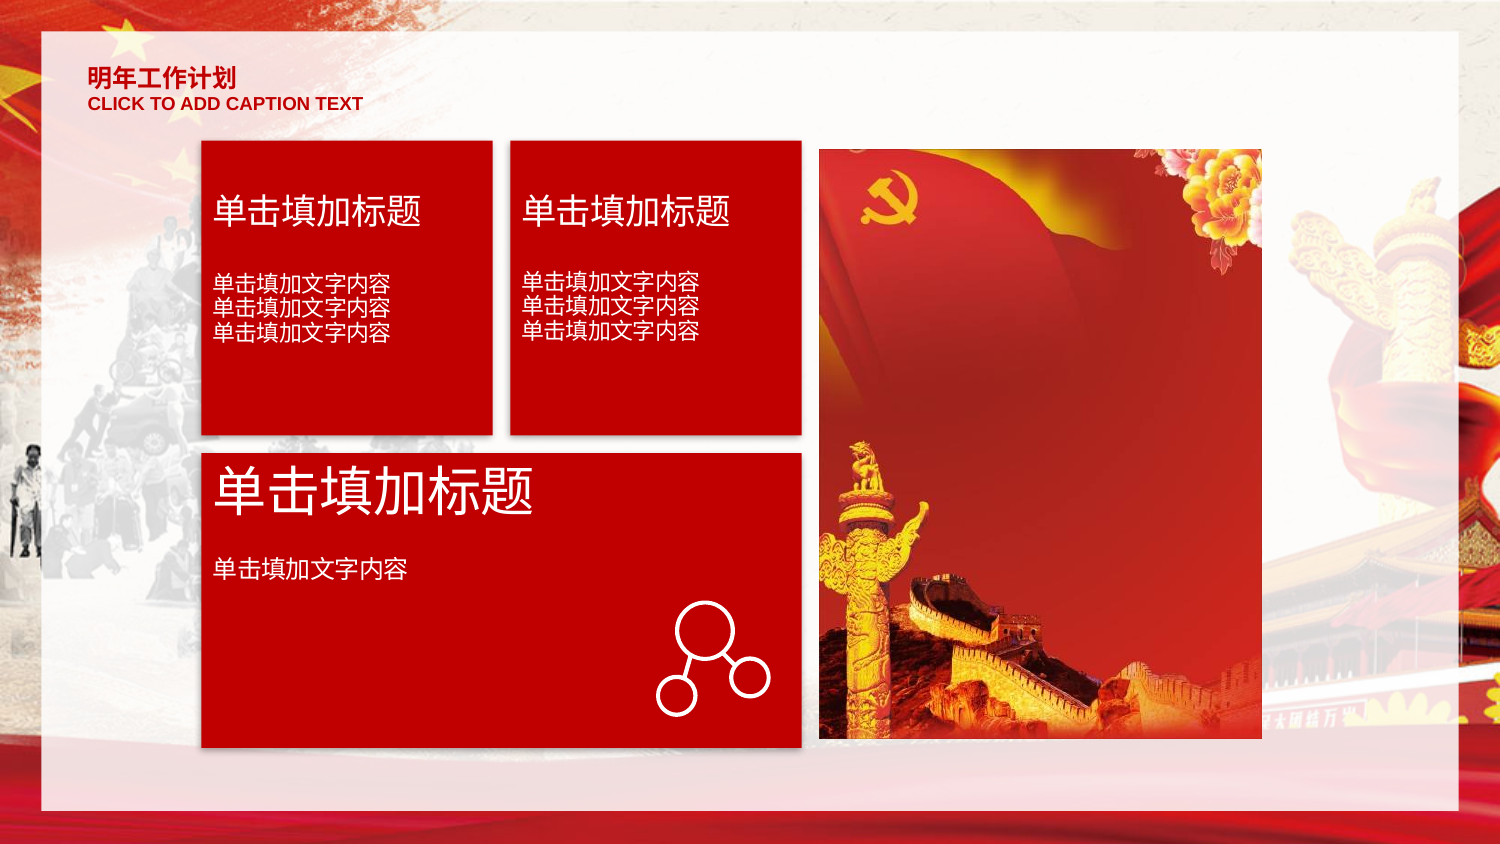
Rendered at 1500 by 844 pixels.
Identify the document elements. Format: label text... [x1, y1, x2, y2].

picture [0, 0, 1500, 844]
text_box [201, 452, 802, 749]
text_box 单击填加标题 单击填加文字内容 单击填加文字内容 单击填加文字内容 [510, 140, 802, 436]
text_box 单击填加标题 单击填加文字内容 单击填加文字内容 单击填加文字内容 [201, 140, 493, 436]
